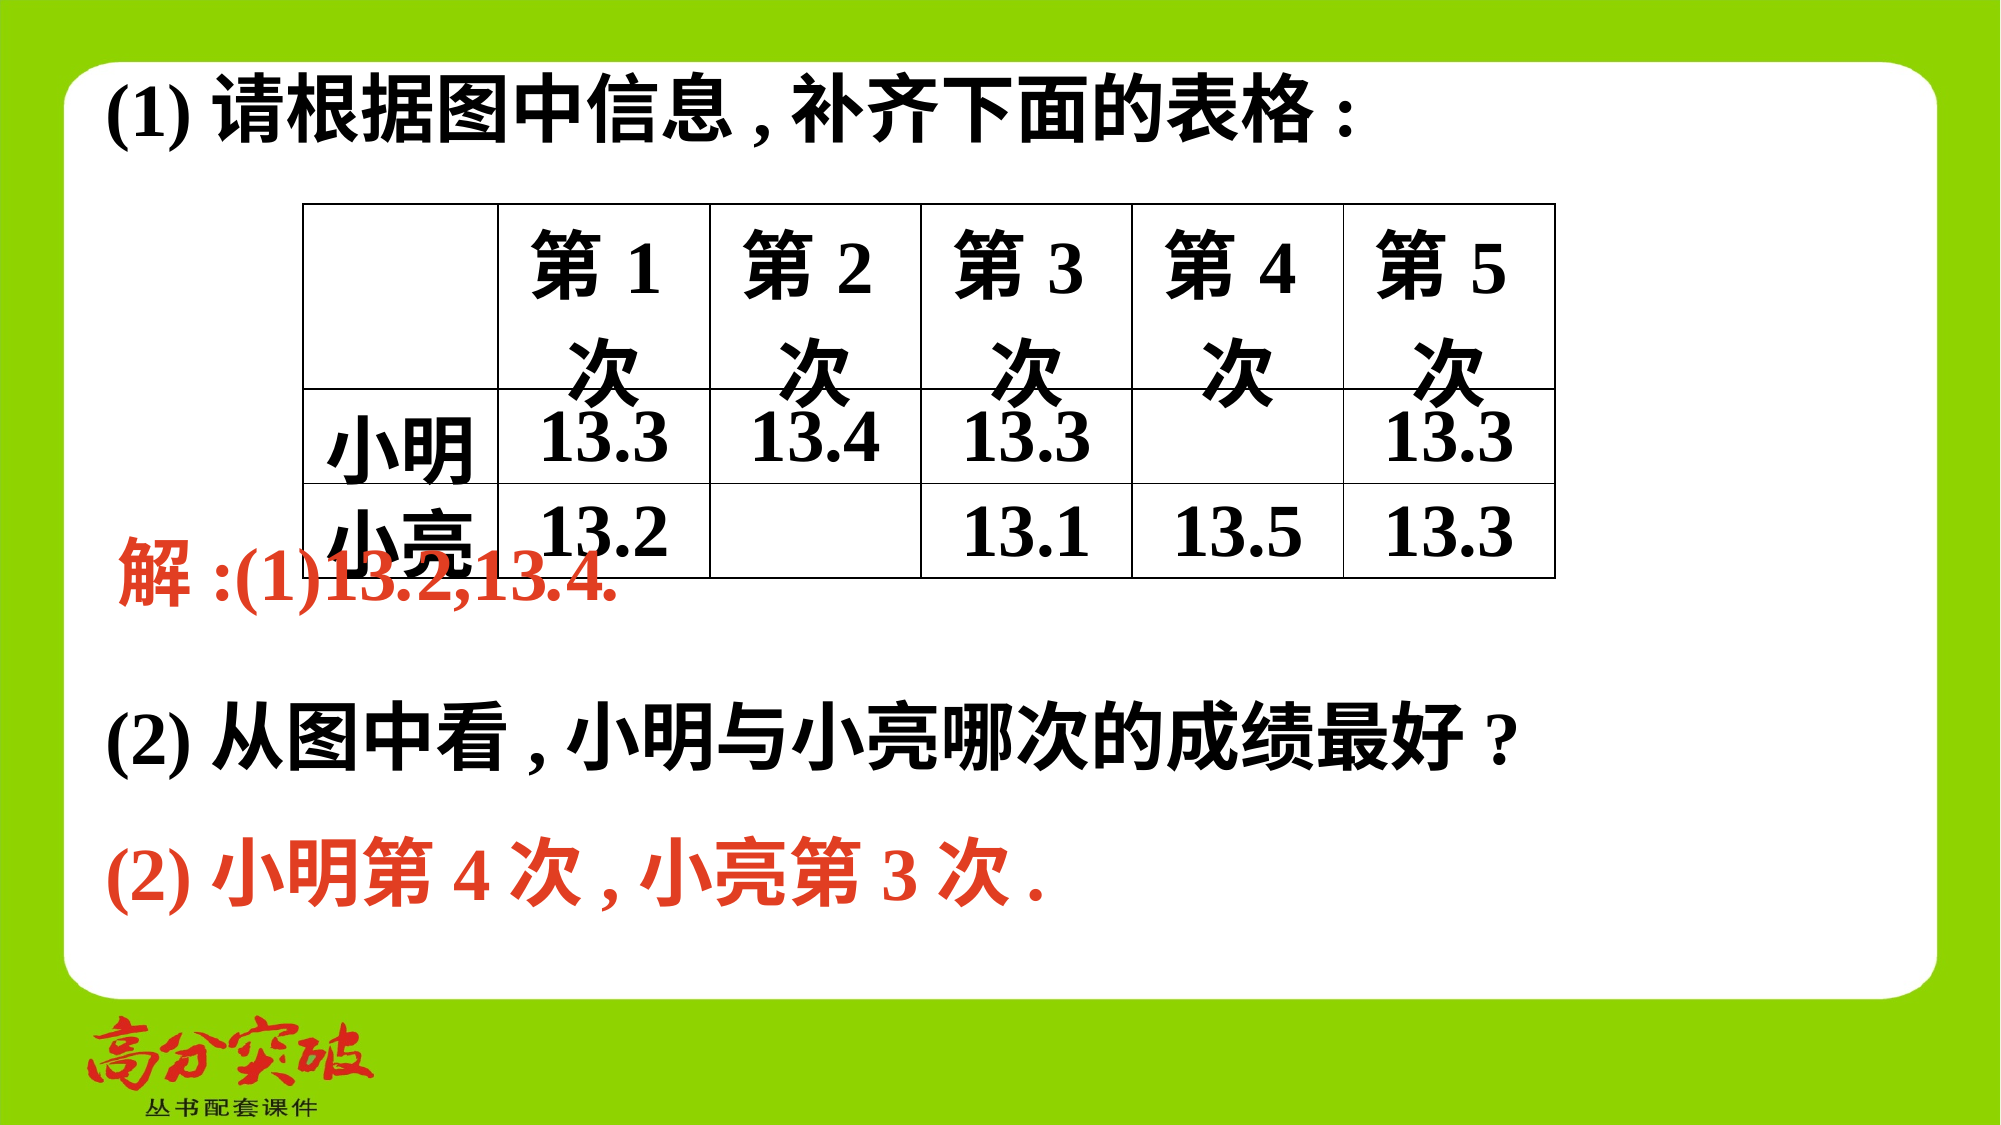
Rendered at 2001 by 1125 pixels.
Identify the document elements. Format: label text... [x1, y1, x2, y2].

table_header [304, 205, 497, 388]
table_cell 13.3 [499, 390, 709, 483]
table_cell [711, 484, 920, 518]
text_box (2)小明第4次,小亮第3次. [90, 818, 1092, 923]
table_cell 13.5 [1133, 484, 1343, 577]
text_box 解:(1)13.2,13.4. [102, 518, 1104, 624]
table_cell 13.3 [1344, 484, 1554, 577]
table_cell 小明 [304, 390, 497, 483]
table_header 第2次 [711, 205, 920, 388]
table_cell 小亮 [304, 484, 497, 518]
table_cell 13.4 [711, 390, 920, 483]
table_cell 13.3 [1344, 390, 1554, 483]
table_cell 13.2 [499, 484, 709, 518]
text_box (1)请根据图中信息,补齐下面的表格: [90, 54, 1709, 160]
table_header 第5次 [1344, 205, 1554, 388]
picture [0, 0, 2001, 1125]
table_cell [1133, 390, 1343, 483]
table_cell 13.3 [922, 390, 1131, 483]
table_header 第4次 [1133, 205, 1343, 388]
table_header 第1次 [499, 205, 709, 388]
table_header 第3次 [922, 205, 1131, 388]
text_box (2)从图中看,小明与小亮哪次的成绩最好? [90, 682, 1674, 787]
table_cell 13.1 [922, 484, 1131, 577]
